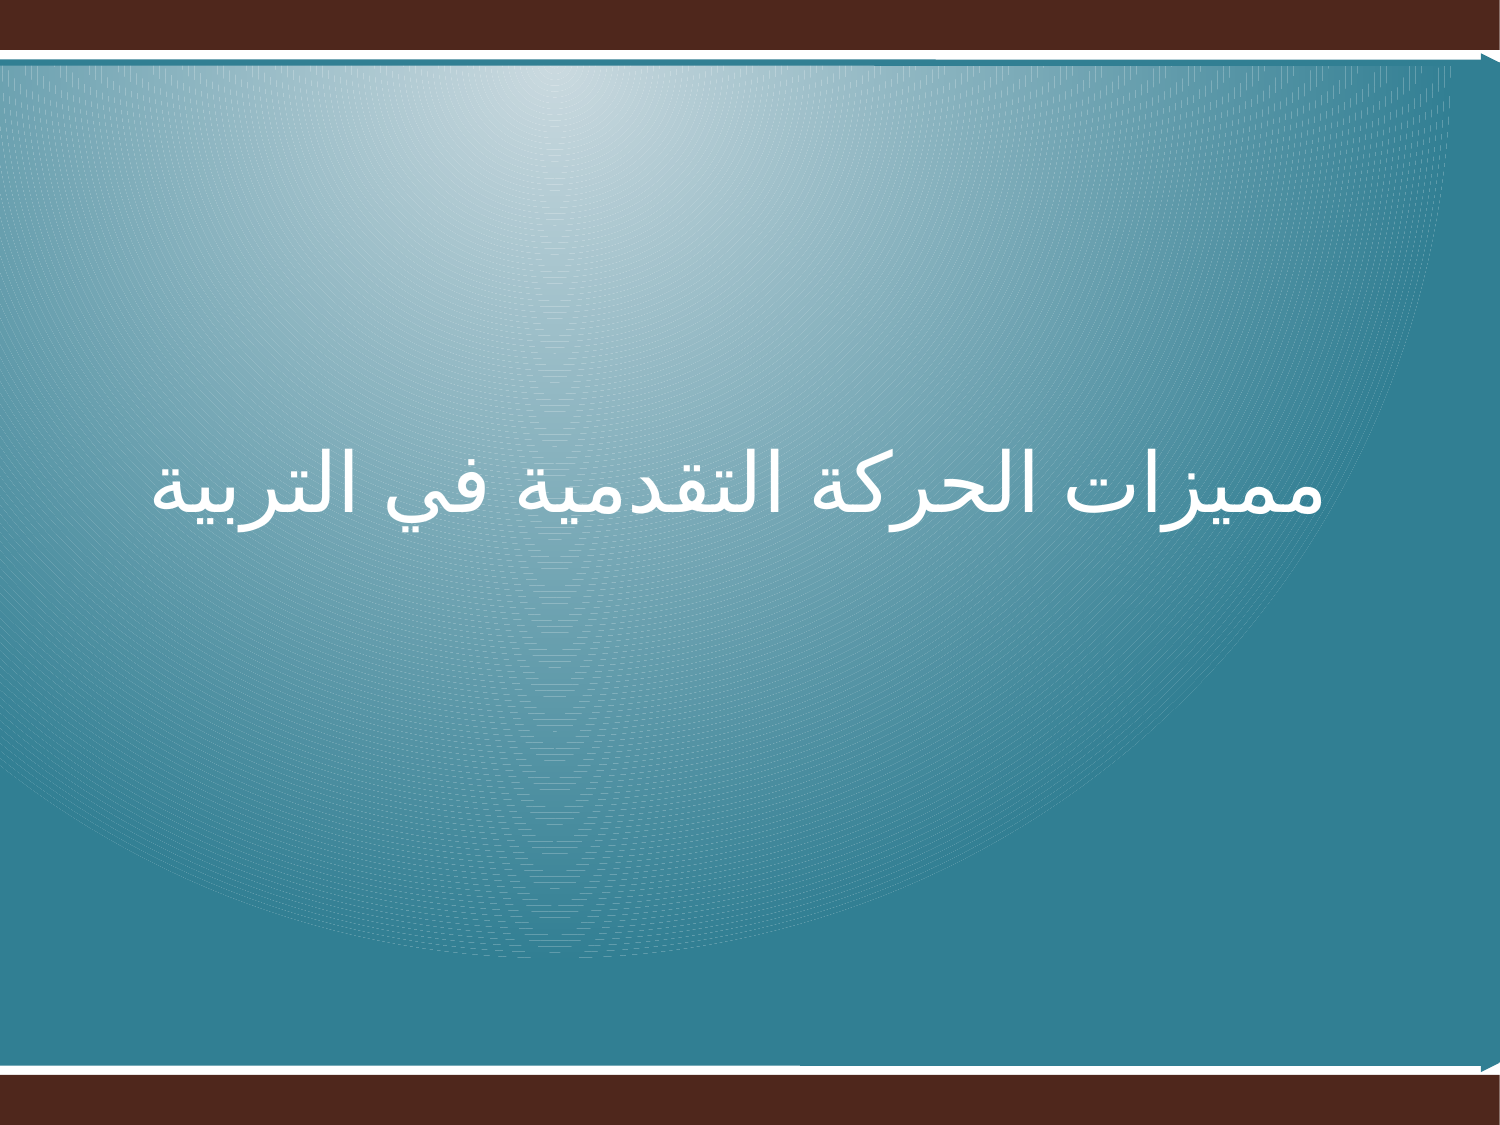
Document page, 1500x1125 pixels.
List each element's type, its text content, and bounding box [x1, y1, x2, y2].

list مميزات الحركة التقدمية في التربية [111, 290, 1388, 538]
